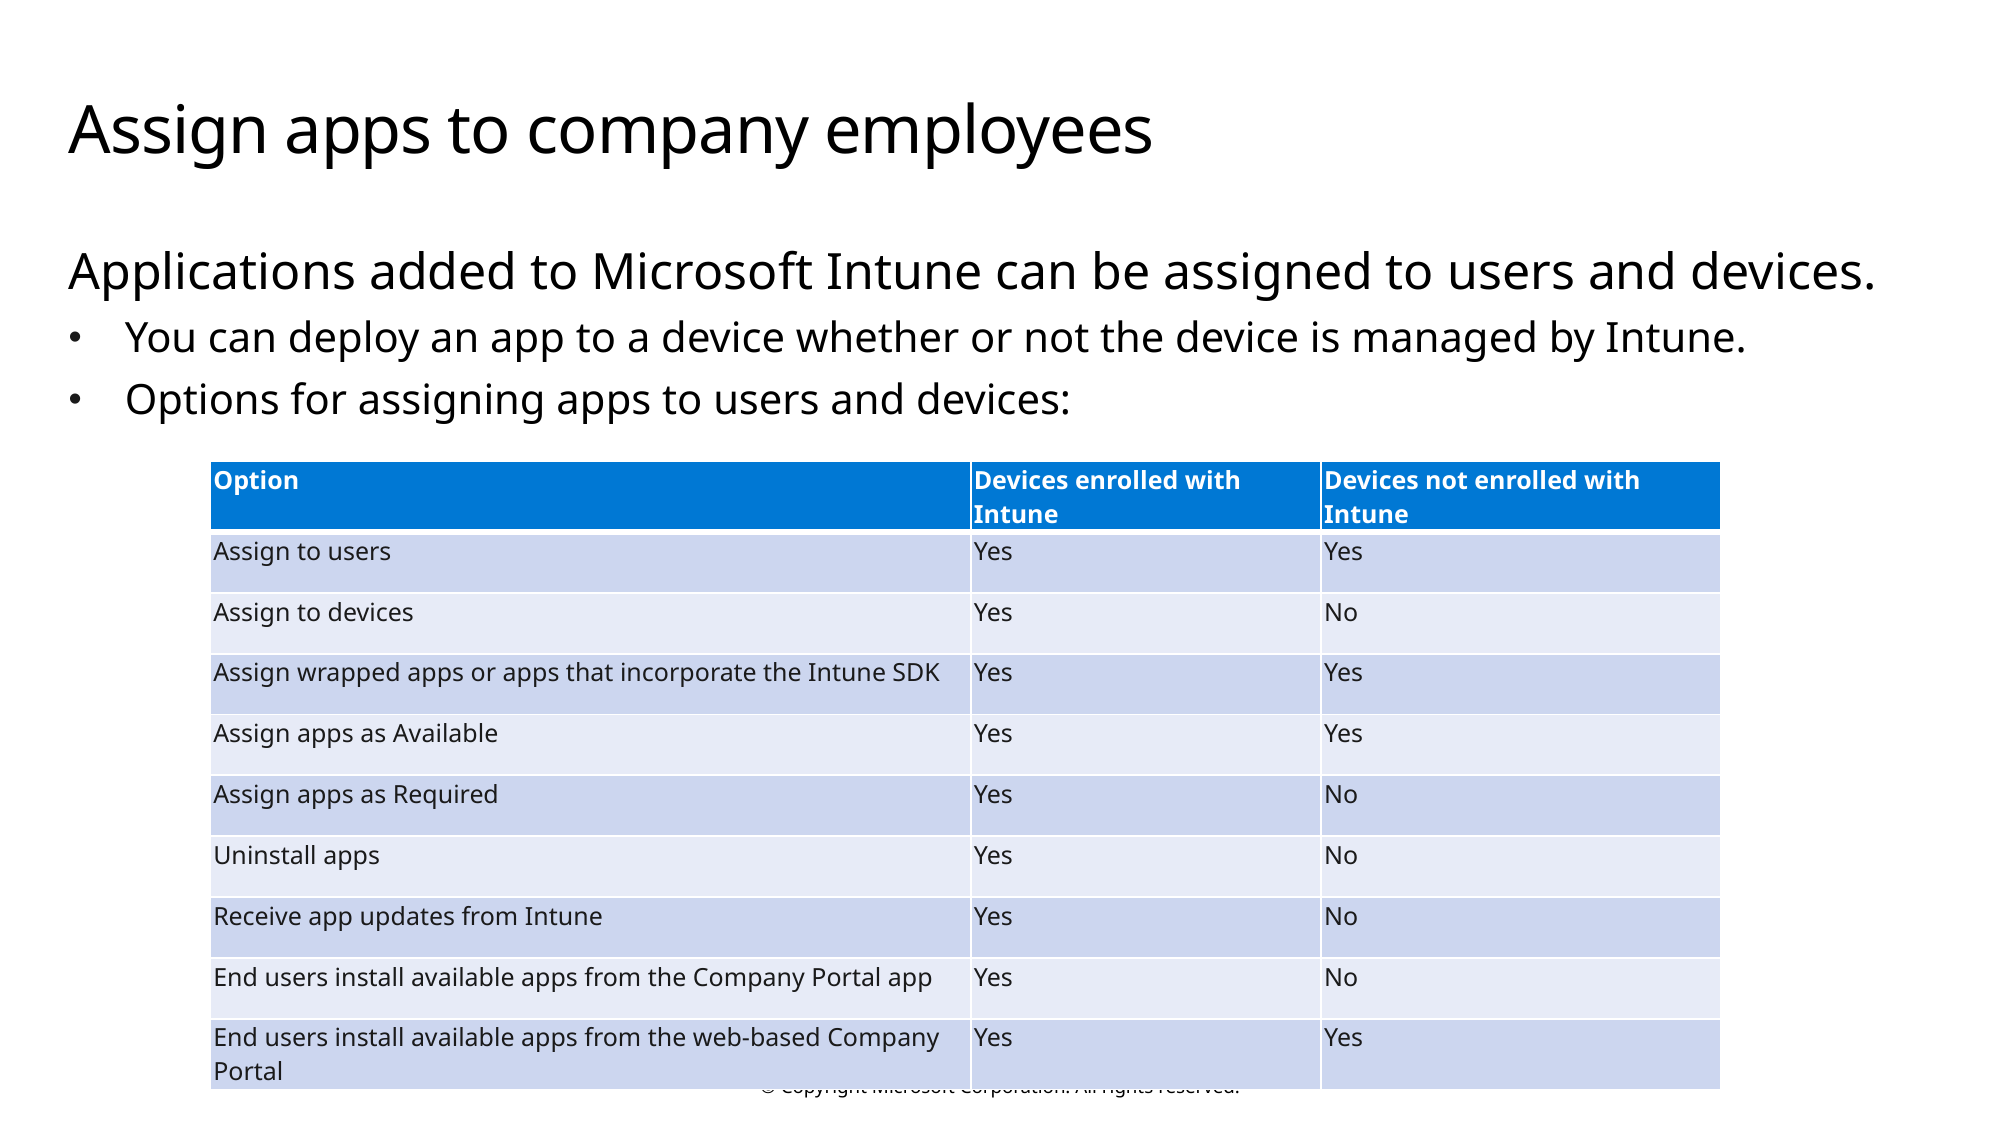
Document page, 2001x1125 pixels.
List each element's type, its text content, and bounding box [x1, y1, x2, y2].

table_cell No [1322, 898, 1720, 957]
table_cell Yes [972, 594, 1320, 653]
table_cell End users install available apps from the Company Portal app [211, 959, 970, 1018]
table_cell No [1322, 594, 1720, 653]
table_cell Yes [972, 1020, 1320, 1089]
table_cell Assign to users [211, 535, 970, 592]
table_cell Yes [1322, 655, 1720, 714]
table_cell Yes [972, 776, 1320, 835]
table_cell Yes [972, 715, 1320, 774]
table_cell Yes [972, 535, 1320, 592]
table_cell Uninstall apps [211, 837, 970, 896]
title Assign apps to company employees [68, 72, 1929, 183]
table_cell Assign to devices [211, 594, 970, 653]
table_cell Receive app updates from Intune [211, 898, 970, 957]
list Applications added to Microsoft Intune can be assigned to users and devices. You can deploy an app to a device whether or not the device is managed by Intune. Options for assigning apps to users and devices: [68, 239, 1932, 426]
table_header Devices not enrolled with Intune [1322, 462, 1720, 529]
table_cell Yes [1322, 1020, 1720, 1089]
table_header Devices enrolled with Intune [972, 462, 1320, 529]
table_cell Yes [972, 837, 1320, 896]
table_cell Assign wrapped apps or apps that incorporate the Intune SDK [211, 655, 970, 714]
table_cell Assign apps as Required [211, 776, 970, 835]
table_cell Yes [972, 655, 1320, 714]
table_cell Yes [972, 959, 1320, 1018]
table_cell Assign apps as Available [211, 715, 970, 774]
table_cell Yes [1322, 535, 1720, 592]
table_cell No [1322, 837, 1720, 896]
table_header Option [211, 462, 970, 529]
table_cell End users install available apps from the web-based Company Portal [211, 1020, 970, 1089]
table_cell No [1322, 959, 1720, 1018]
table_cell Yes [1322, 715, 1720, 774]
table_cell No [1322, 776, 1720, 835]
table_cell Yes [972, 898, 1320, 957]
